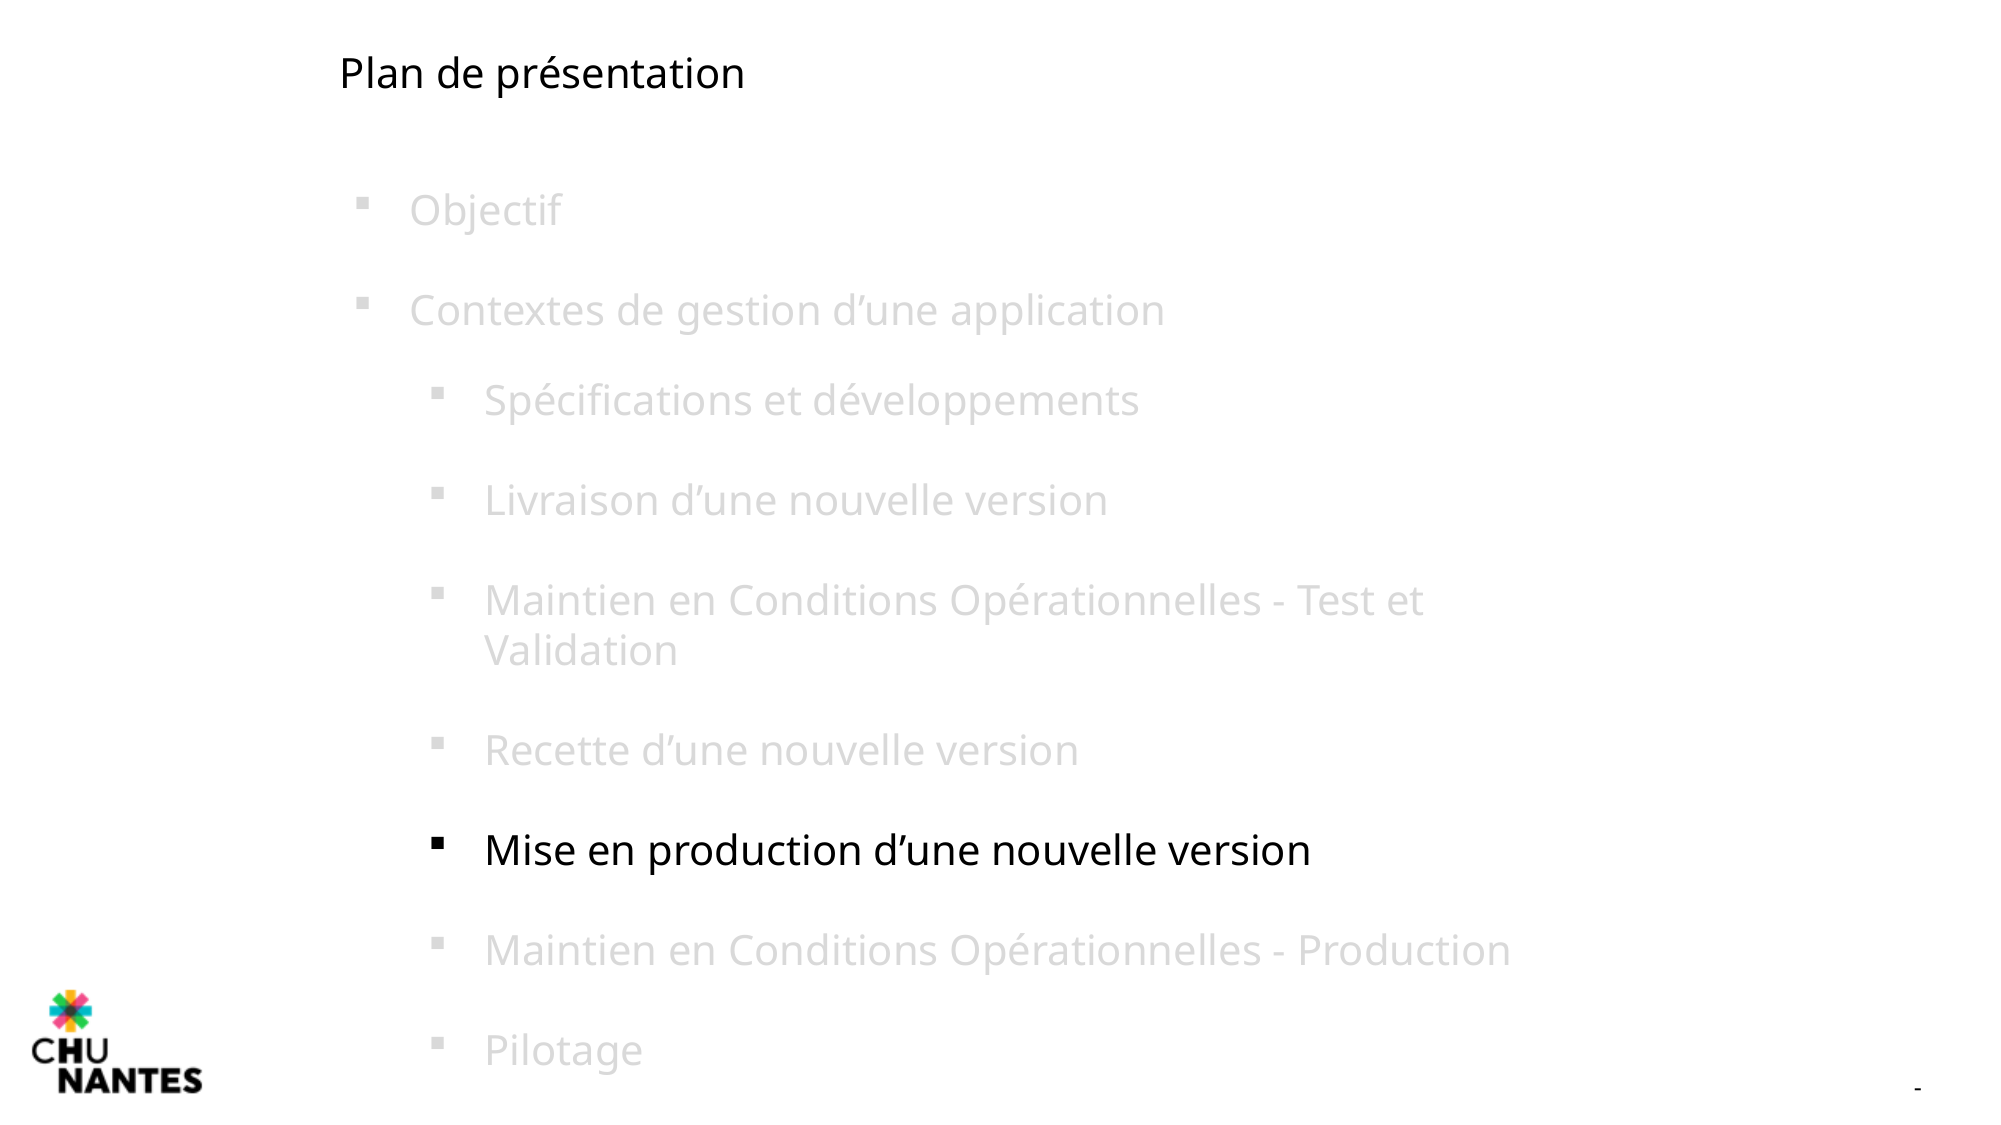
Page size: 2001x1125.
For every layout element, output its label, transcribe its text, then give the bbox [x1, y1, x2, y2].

picture [12, 973, 221, 1106]
title Plan de présentation [324, 45, 1675, 138]
text_box Objectif Contextes de gestion d’une application Spécifications et développements Livraison d’une nouvelle version Maintien en Conditions Opérationnelles - Test et Validation Recette d’une nouvelle version Mise en production d’une nouvelle version Maintien en Conditions Opérationnelles - Production Pilotage [338, 176, 1598, 1082]
